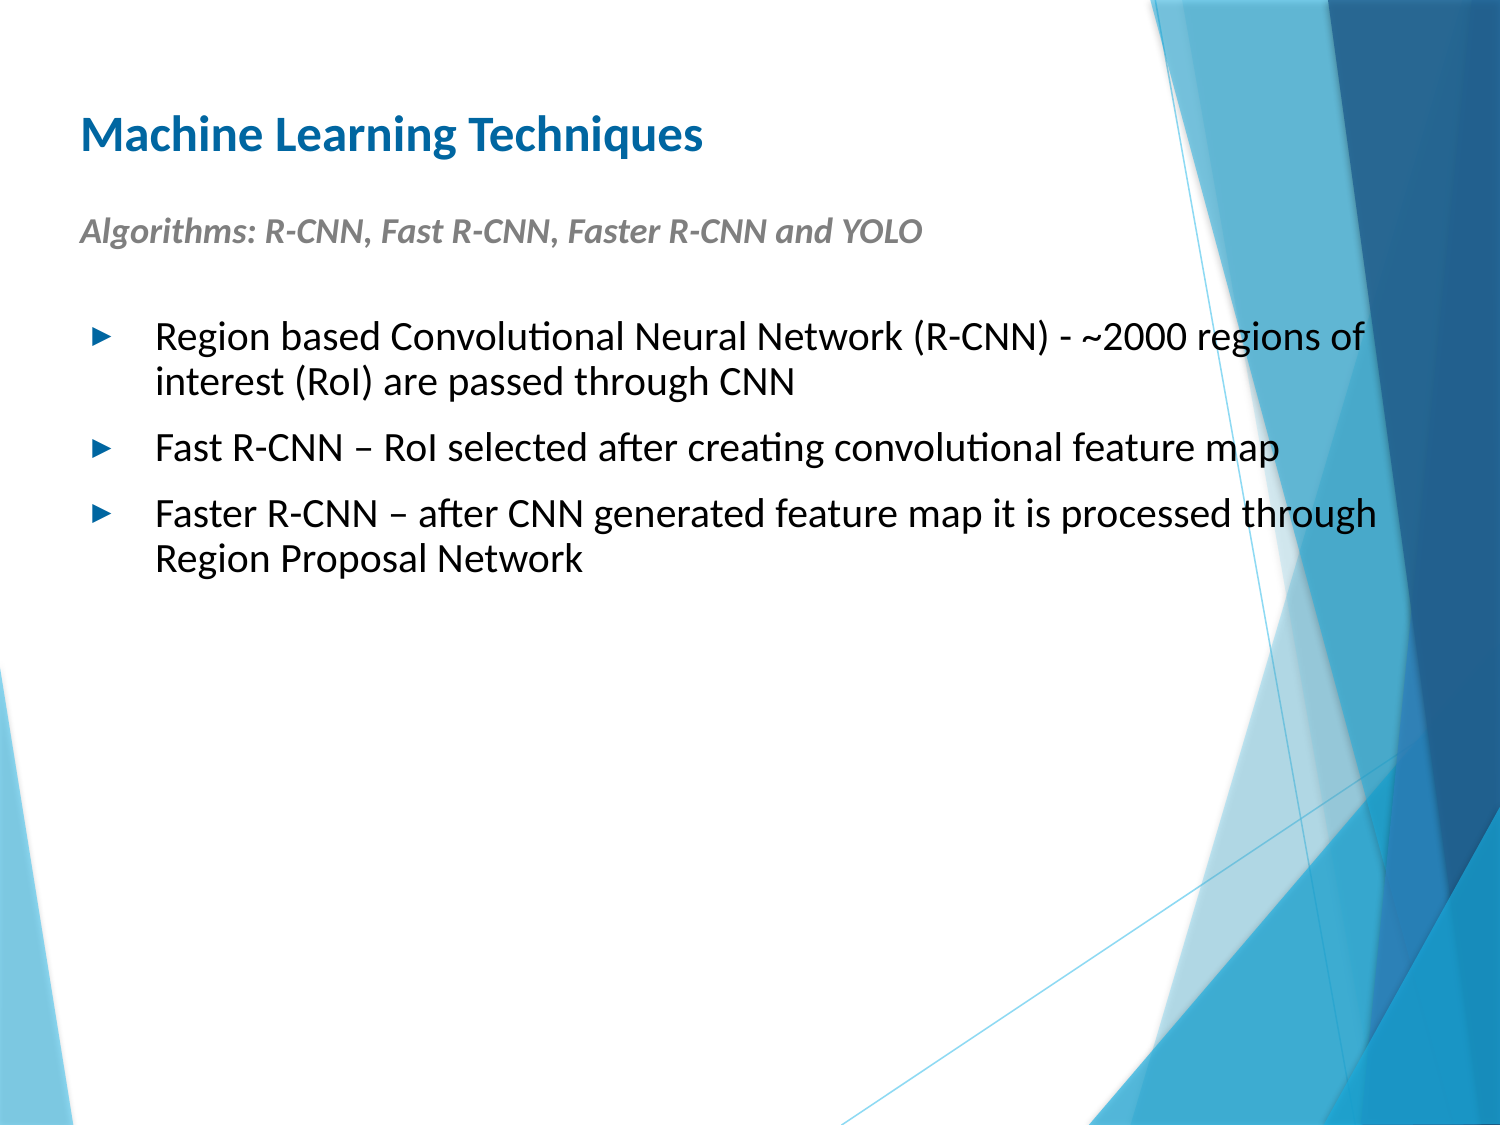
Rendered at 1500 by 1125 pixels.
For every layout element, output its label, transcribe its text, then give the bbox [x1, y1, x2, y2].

subtitle Algorithms: R-CNN, Fast R-CNN, Faster R-CNN and YOLO [65, 196, 1447, 266]
list Region based Convolutional Neural Network (R-CNN) - ~2000 regions of interest (RoI) are passed through CNN Fast R-CNN – RoI selected after creating convolutional feature map Faster R-CNN – after CNN generated feature map it is processed through Region Proposal Network [65, 299, 1447, 980]
title Machine Learning Techniques [65, 92, 1447, 179]
